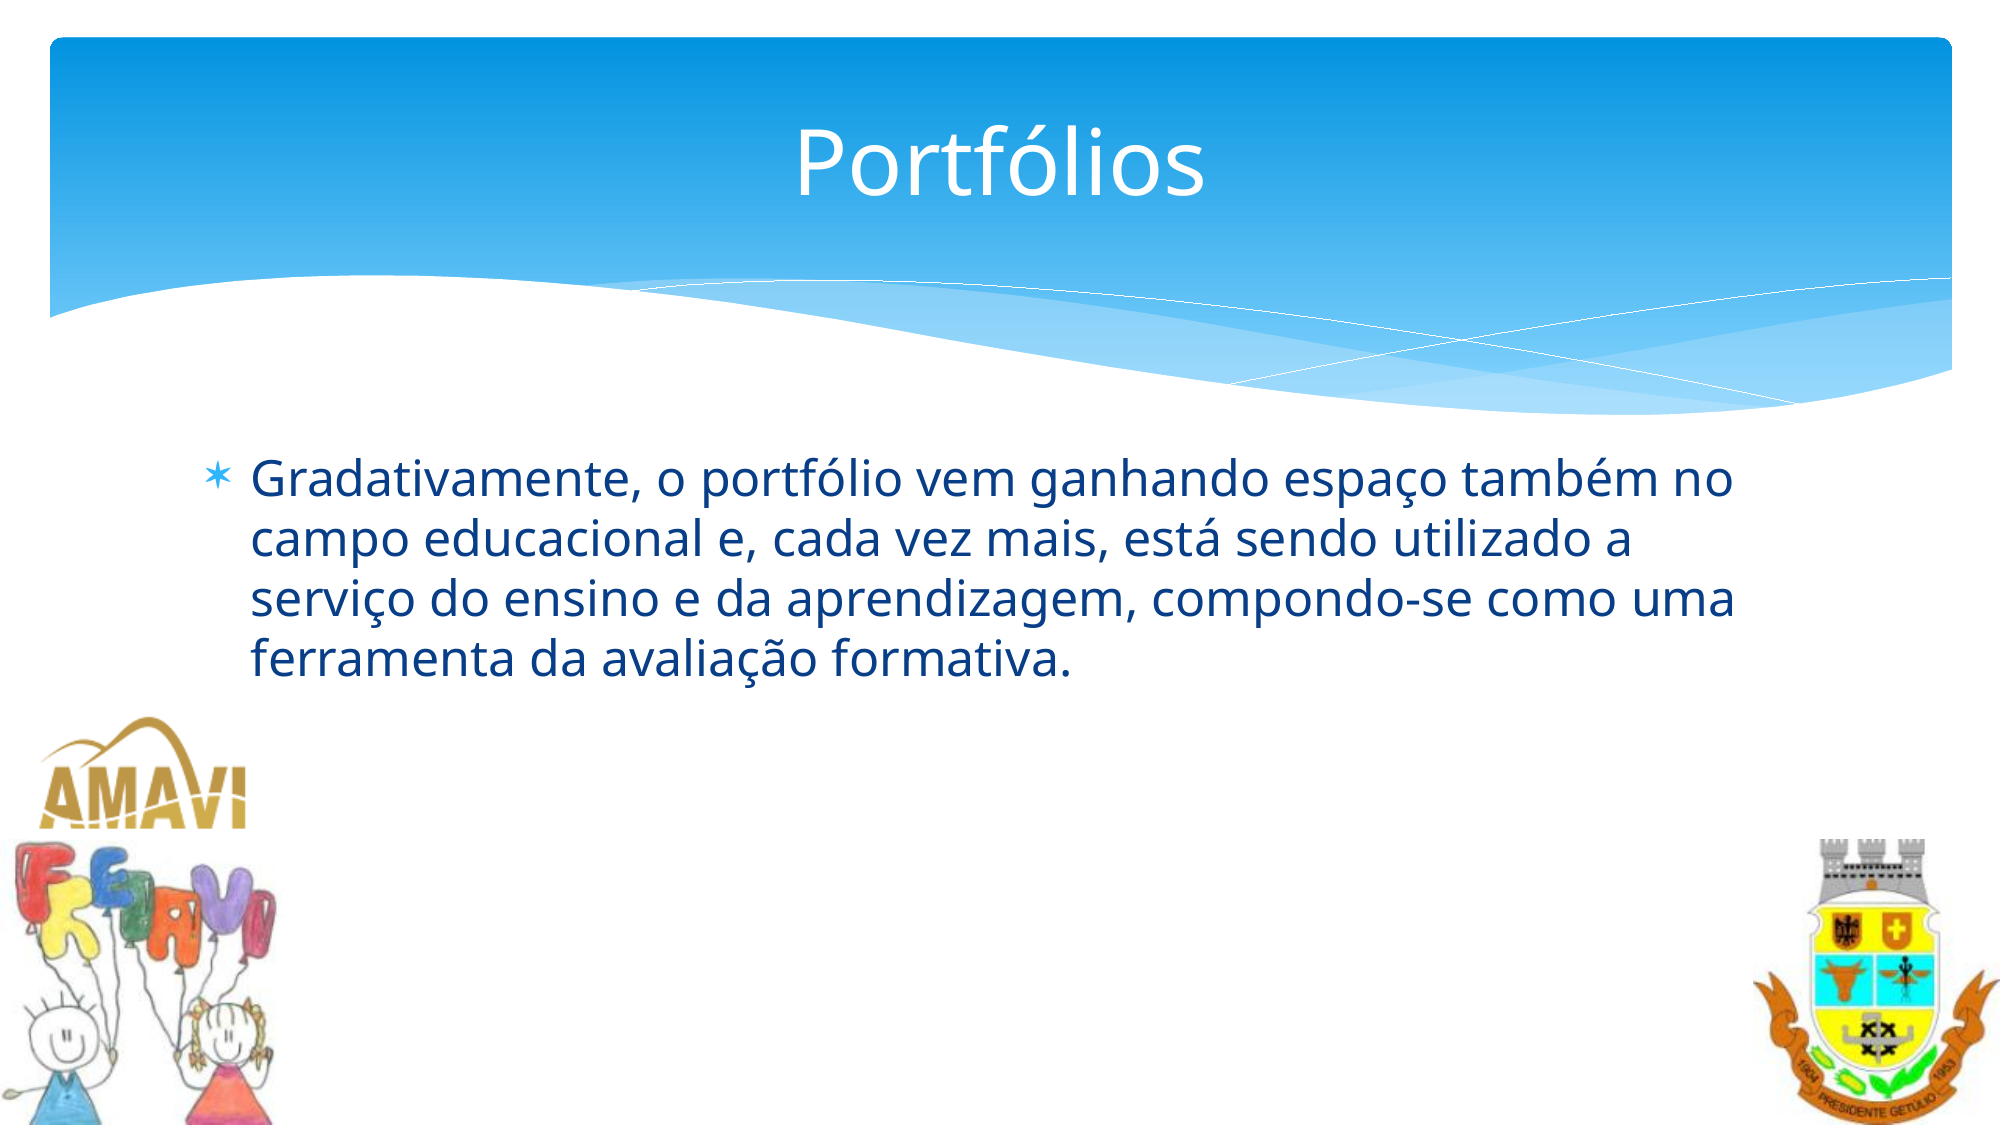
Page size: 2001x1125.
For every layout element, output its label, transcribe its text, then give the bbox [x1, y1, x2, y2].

list Gradativamente, o portfólio vem ganhando espaço também no campo educacional e, cada vez mais, está sendo utilizado a serviço do ensino e da aprendizagem, compondo-se como uma ferramenta da avaliação formativa. [190, 438, 1812, 1005]
picture [0, 700, 286, 1125]
title Portfólios [99, 55, 1900, 261]
picture [1752, 839, 2000, 1125]
